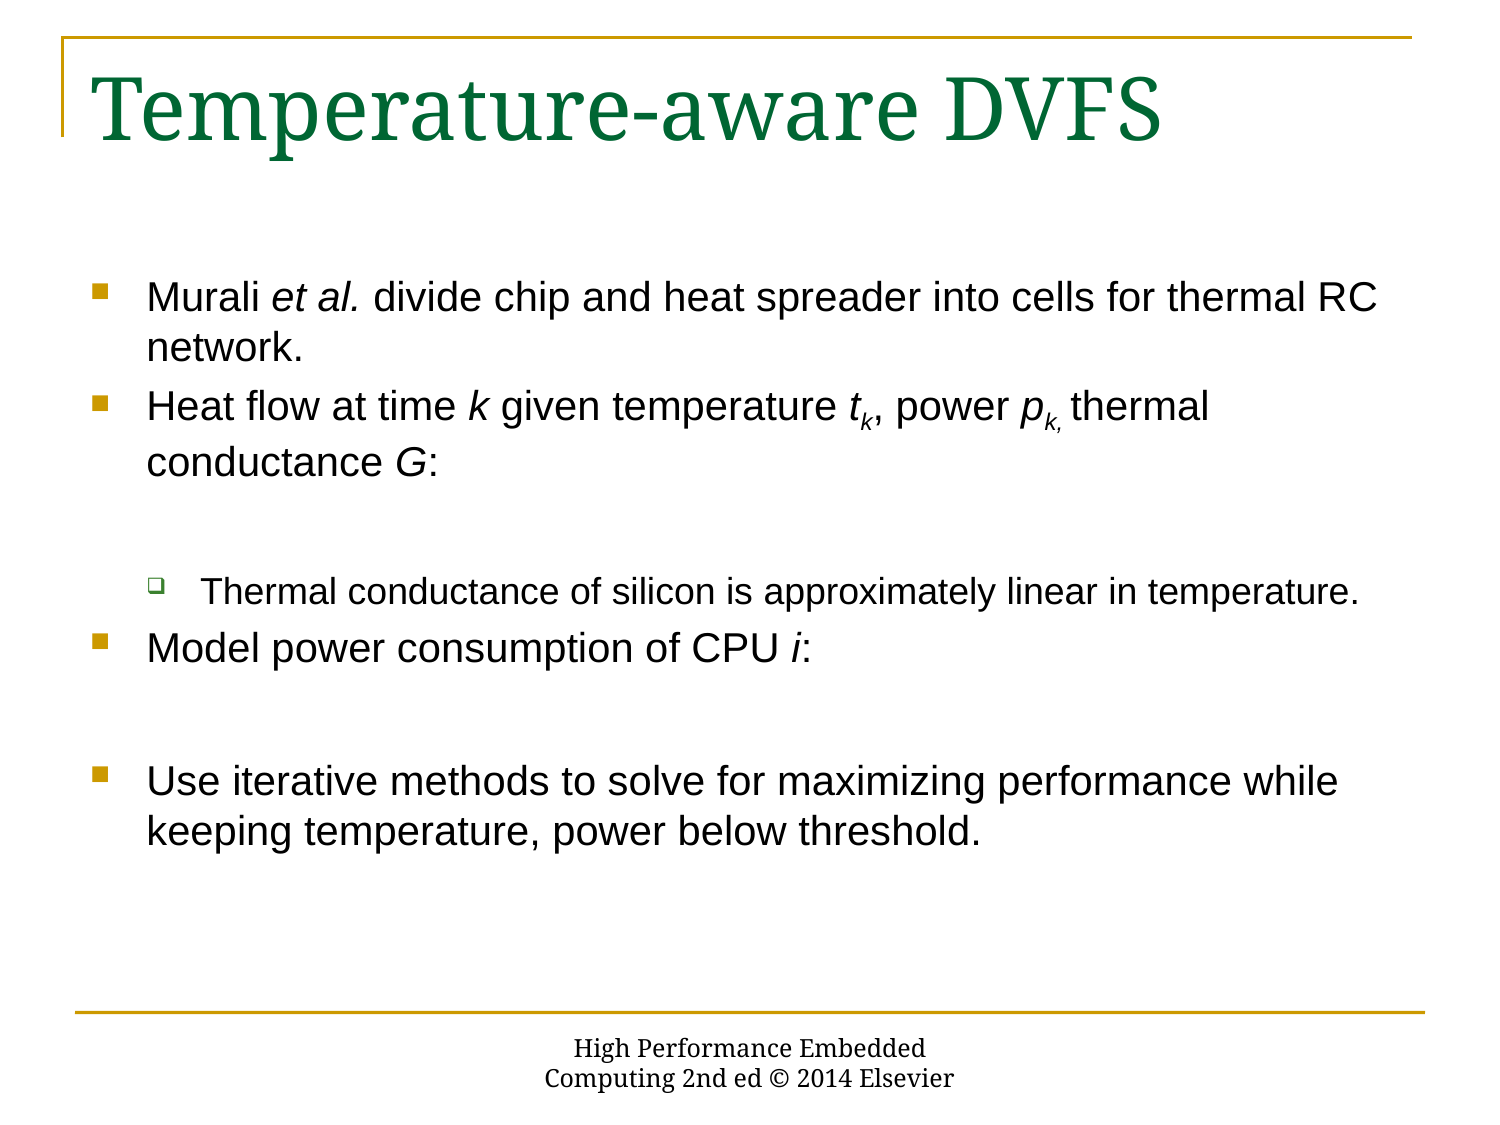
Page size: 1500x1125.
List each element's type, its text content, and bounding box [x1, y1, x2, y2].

title Temperature-aware DVFS [75, 45, 1425, 233]
footer High Performance Embedded Computing 2nd ed © 2014 Elsevier [512, 1025, 988, 1100]
